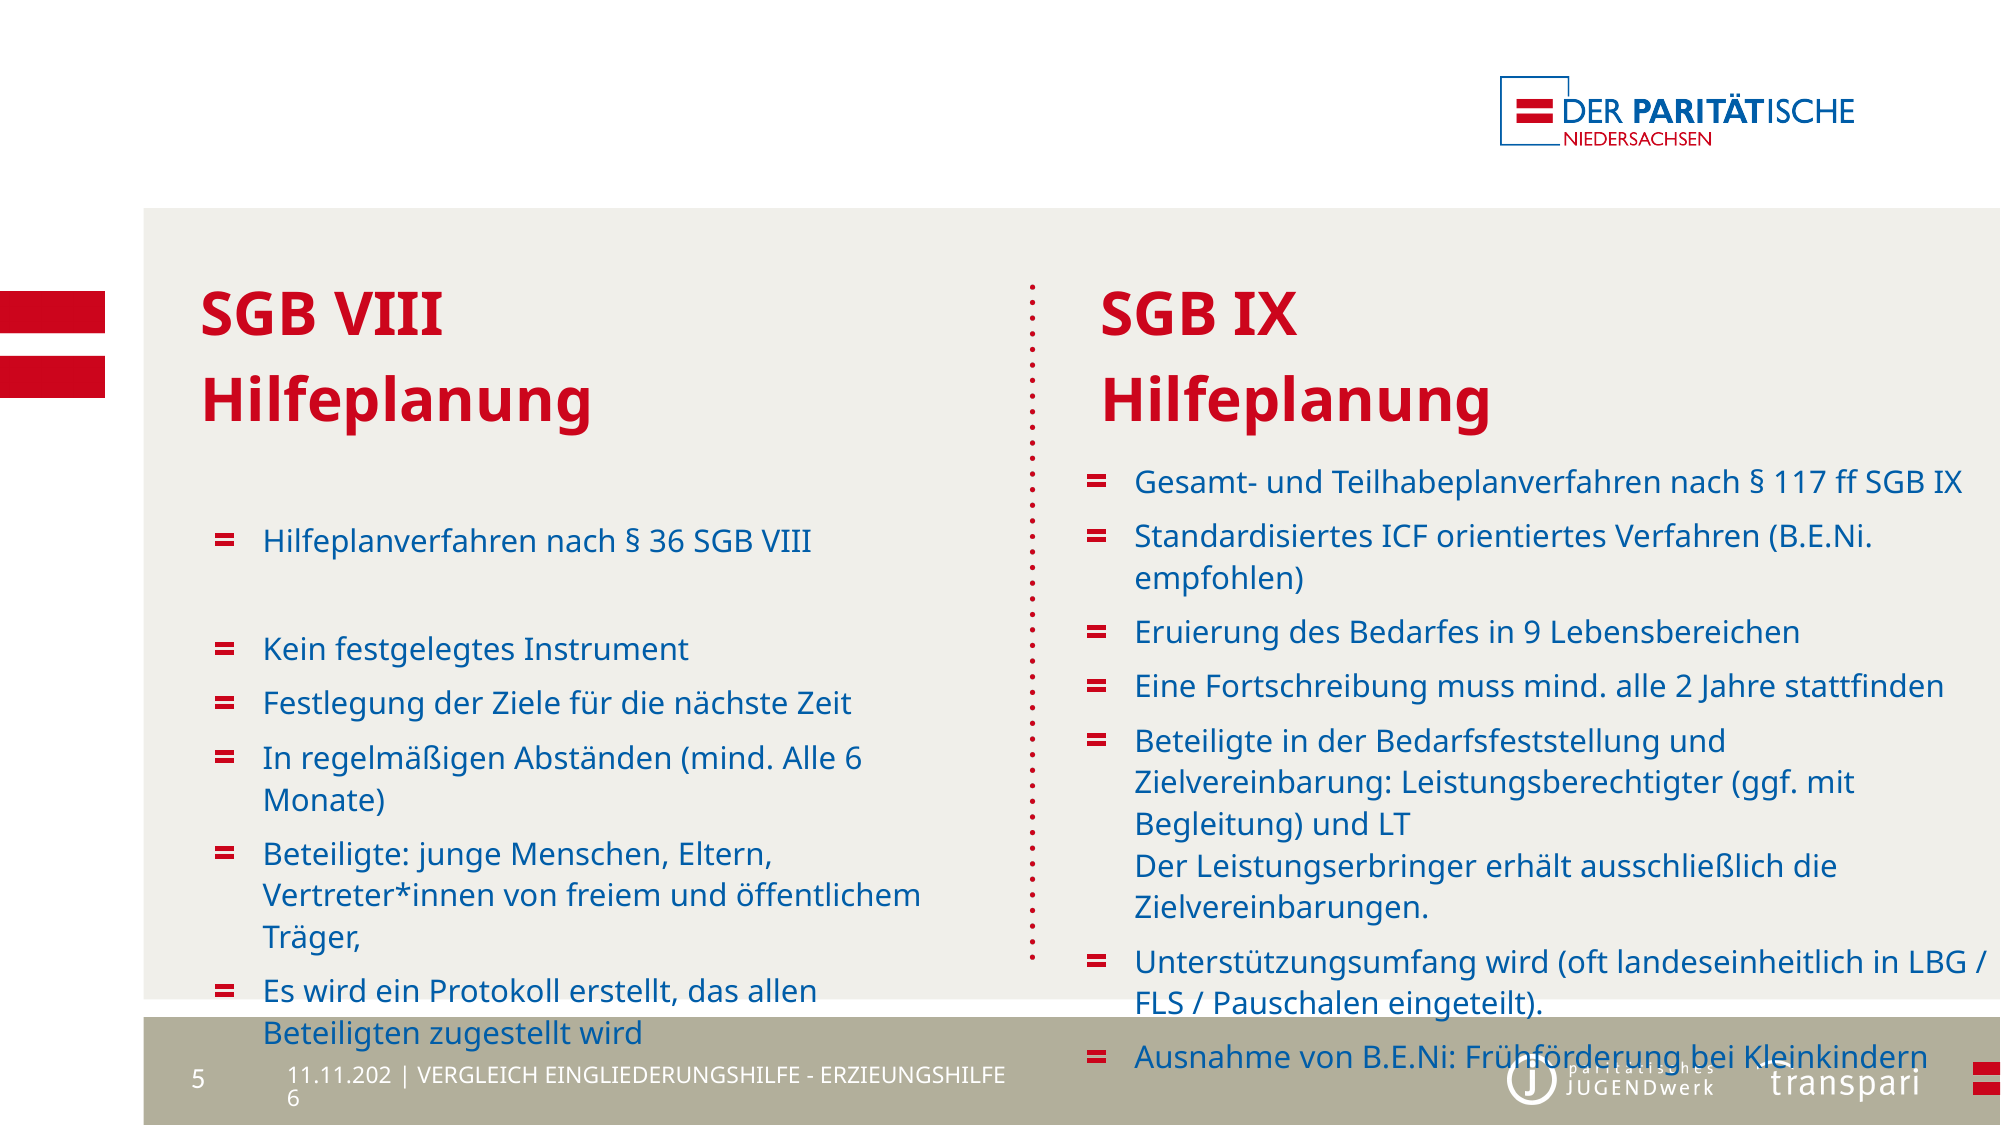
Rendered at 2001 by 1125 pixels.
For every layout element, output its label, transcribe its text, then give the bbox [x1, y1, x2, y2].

text_box SGB IX Hilfeplanung [1100, 283, 1852, 332]
picture [1087, 679, 1103, 692]
picture [1087, 474, 1103, 487]
picture [1757, 1060, 1918, 1102]
picture [215, 984, 231, 997]
picture [0, 291, 105, 398]
picture [1973, 1062, 2001, 1095]
footer | vergleich eingliederungshilfe - erzieungshilfe [398, 1058, 1486, 1094]
list Hilfeplanverfahren nach § 36 SGB VIII Kein festgelegtes Instrument Festlegung der Ziele für die nächste Zeit In regelmäßigen Abständen (mind. Alle 6 Monate) Beteiligte: junge Menschen, Eltern, Vertreter*innen von freiem und öffentlichem Träger, Es wird ein Protokoll erstellt, das allen Beteiligten zugestellt wird [192, 462, 977, 989]
picture [1087, 733, 1103, 746]
text_box SGB VIII Hilfeplanung [200, 283, 970, 332]
picture [1006, 207, 1058, 1037]
list Gesamt- und Teilhabeplanverfahren nach § 117 ff SGB IX Standardisiertes ICF orientiertes Verfahren (B.E.Ni. empfohlen) Eruierung des Bedarfes in 9 Lebensbereichen Eine Fortschreibung muss mind. alle 2 Jahre stattfinden Beteiligte in der Bedarfsfeststellung und Zielvereinbarung: Leistungsberechtigter (ggf. mit Begleitung) und LT Der Leistungserbringer erhält ausschließlich die Zielvereinbarungen. Unterstützungsumfang wird (oft landeseinheitlich in LBG / FLS / Pauschalen eingeteilt). Ausnahme von B.E.Ni: Frühförderung bei Kleinkindern [1063, 403, 1991, 963]
picture [215, 846, 231, 859]
picture [1507, 1054, 1713, 1105]
picture [1500, 76, 1854, 152]
picture [1087, 625, 1103, 638]
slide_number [286, 1058, 399, 1095]
picture [215, 696, 231, 709]
picture [1087, 954, 1103, 967]
picture [1087, 1050, 1103, 1058]
picture [215, 642, 231, 655]
slide_number 5 [190, 1058, 264, 1094]
picture [215, 533, 231, 546]
picture [215, 750, 231, 763]
picture [1087, 529, 1103, 542]
